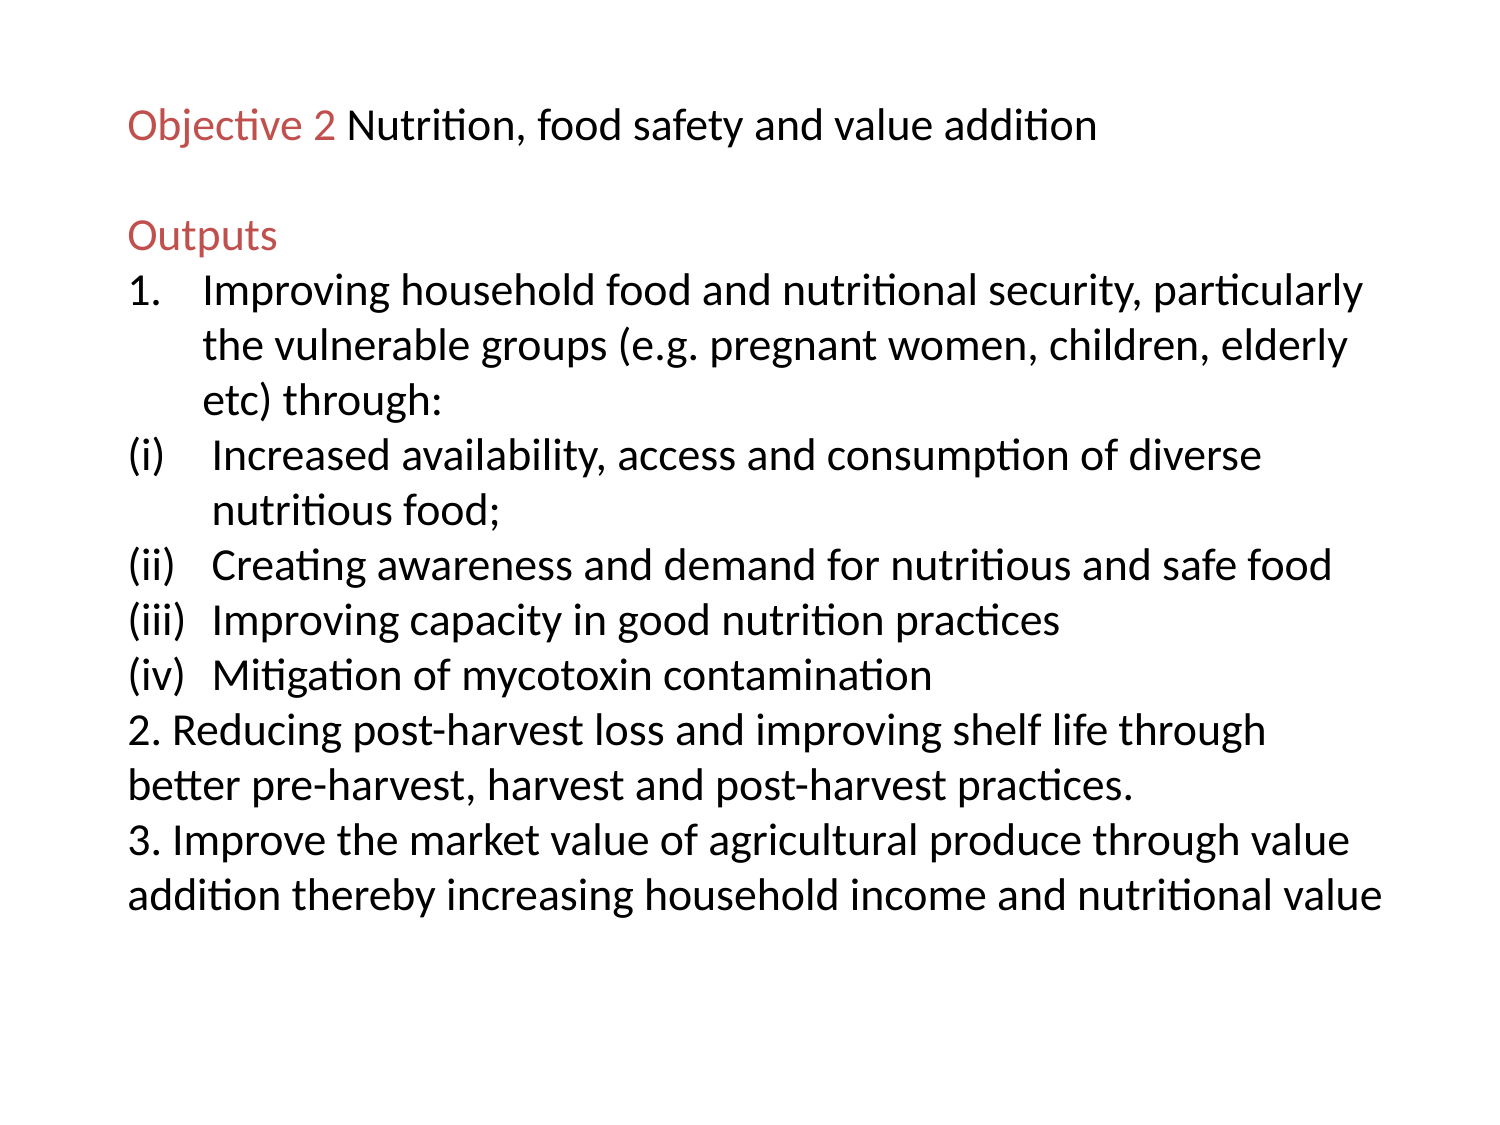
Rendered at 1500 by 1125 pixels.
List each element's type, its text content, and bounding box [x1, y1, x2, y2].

text_box Objective 2 Nutrition, food safety and value addition Outputs Improving household food and nutritional security, particularly the vulnerable groups (e.g. pregnant women, children, elderly etc) through: Increased availability, access and consumption of diverse nutritious food; Creating awareness and demand for nutritious and safe food Improving capacity in good nutrition practices Mitigation of mycotoxin contamination 2. Reducing post-harvest loss and improving shelf life through better pre-harvest, harvest and post-harvest practices. 3. Improve the market value of agricultural produce through value addition thereby increasing household income and nutritional value [112, 87, 1400, 1097]
